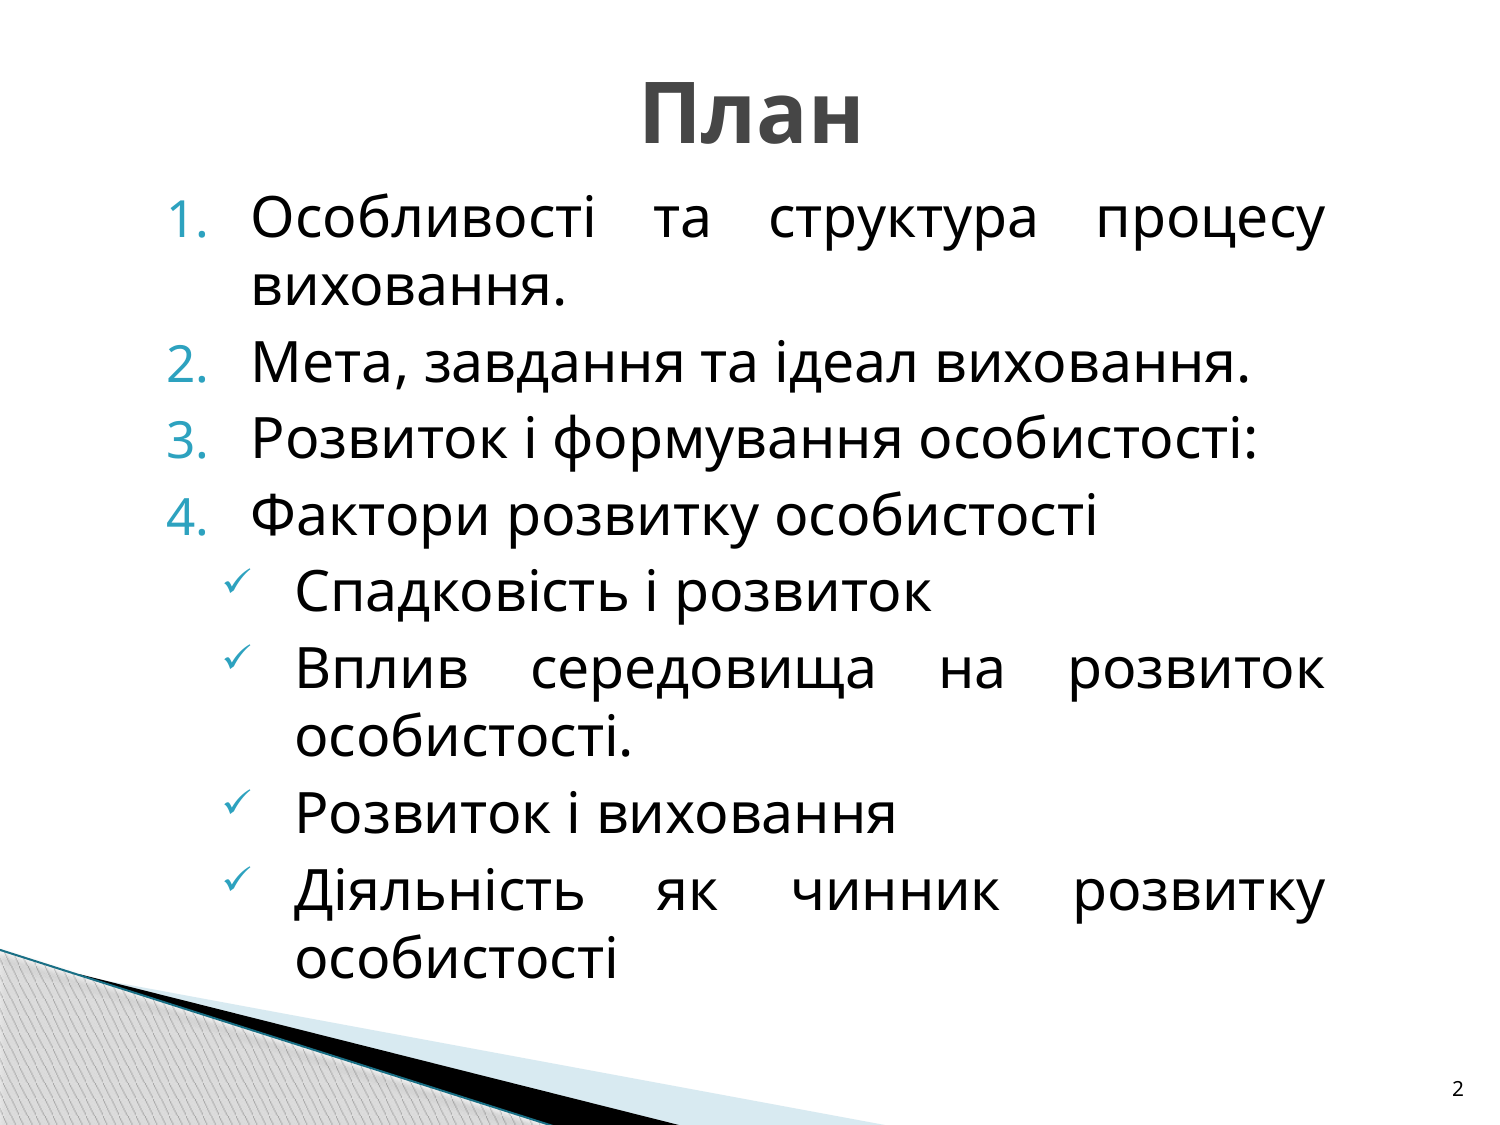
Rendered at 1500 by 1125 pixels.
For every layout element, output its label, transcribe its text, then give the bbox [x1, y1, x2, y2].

slide_number 2 [1418, 1051, 1479, 1112]
title План [76, 15, 1427, 204]
list Особливості та структура процесу виховання. Мета, завдання та ідеал виховання. Розвиток і формування особистості: Фактори розвитку особистості Спадковість і розвиток Вплив середовища на розвиток особистості. Розвиток і виховання Діяльність як чинник розвитку особистості [135, 204, 1341, 1000]
